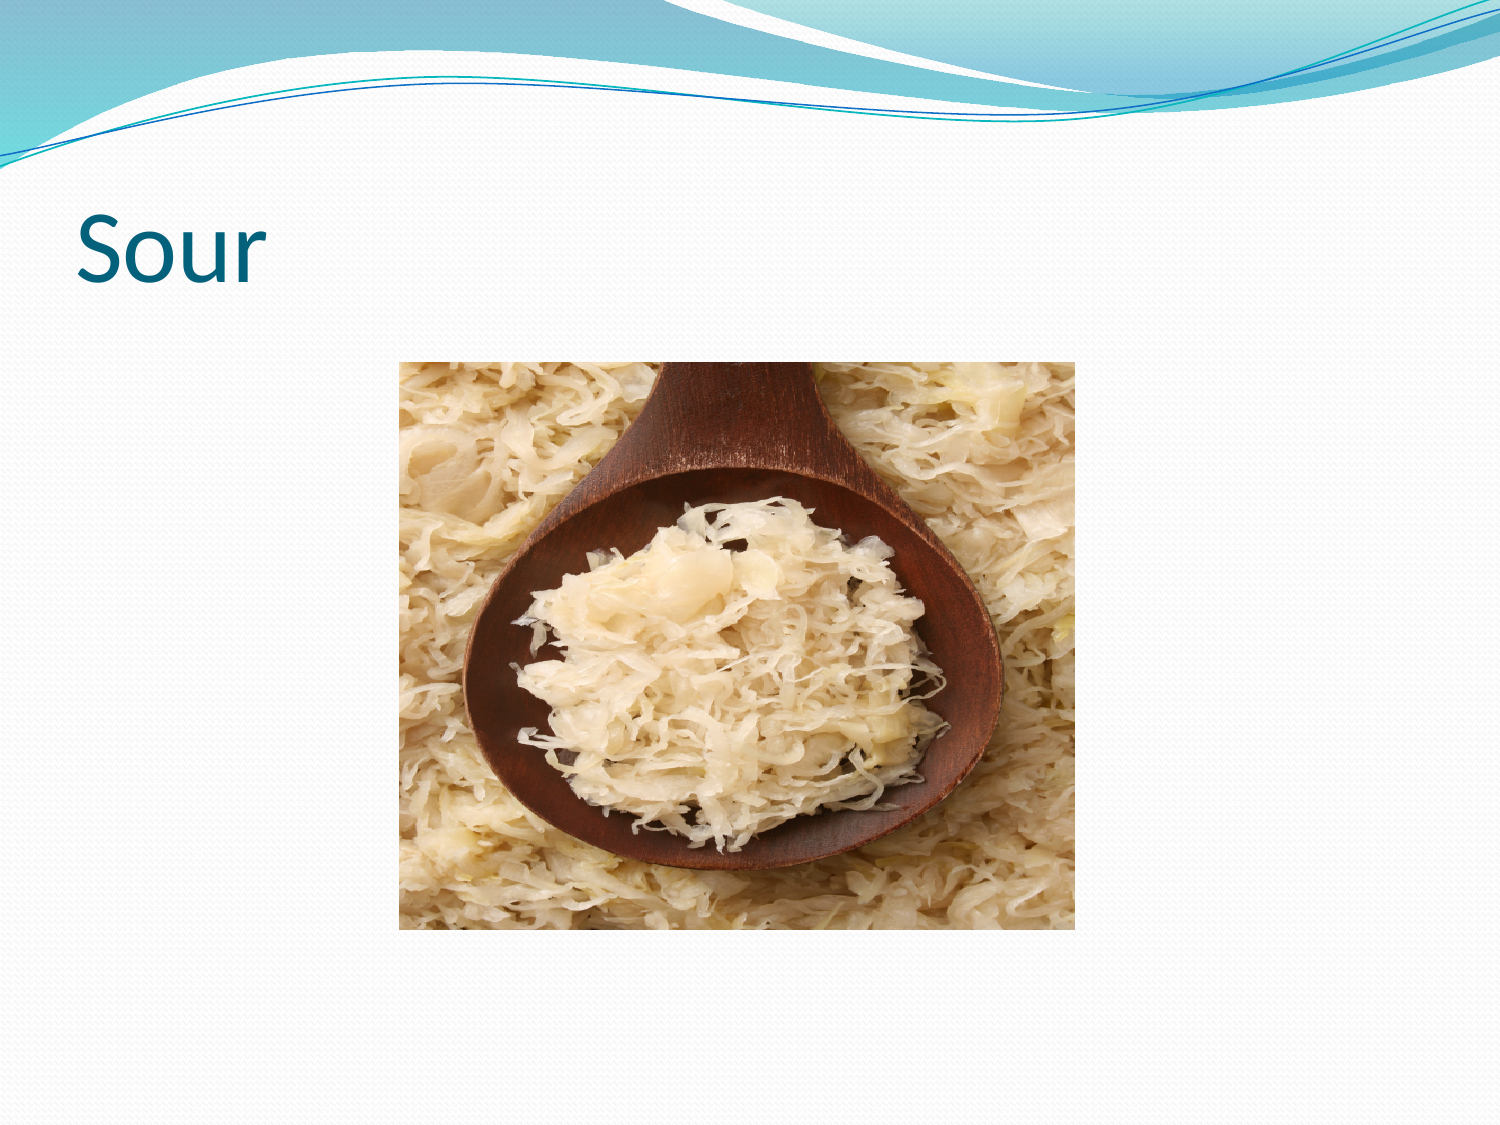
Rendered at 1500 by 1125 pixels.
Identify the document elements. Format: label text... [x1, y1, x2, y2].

picture [399, 362, 1076, 930]
title Sour [75, 115, 1425, 303]
